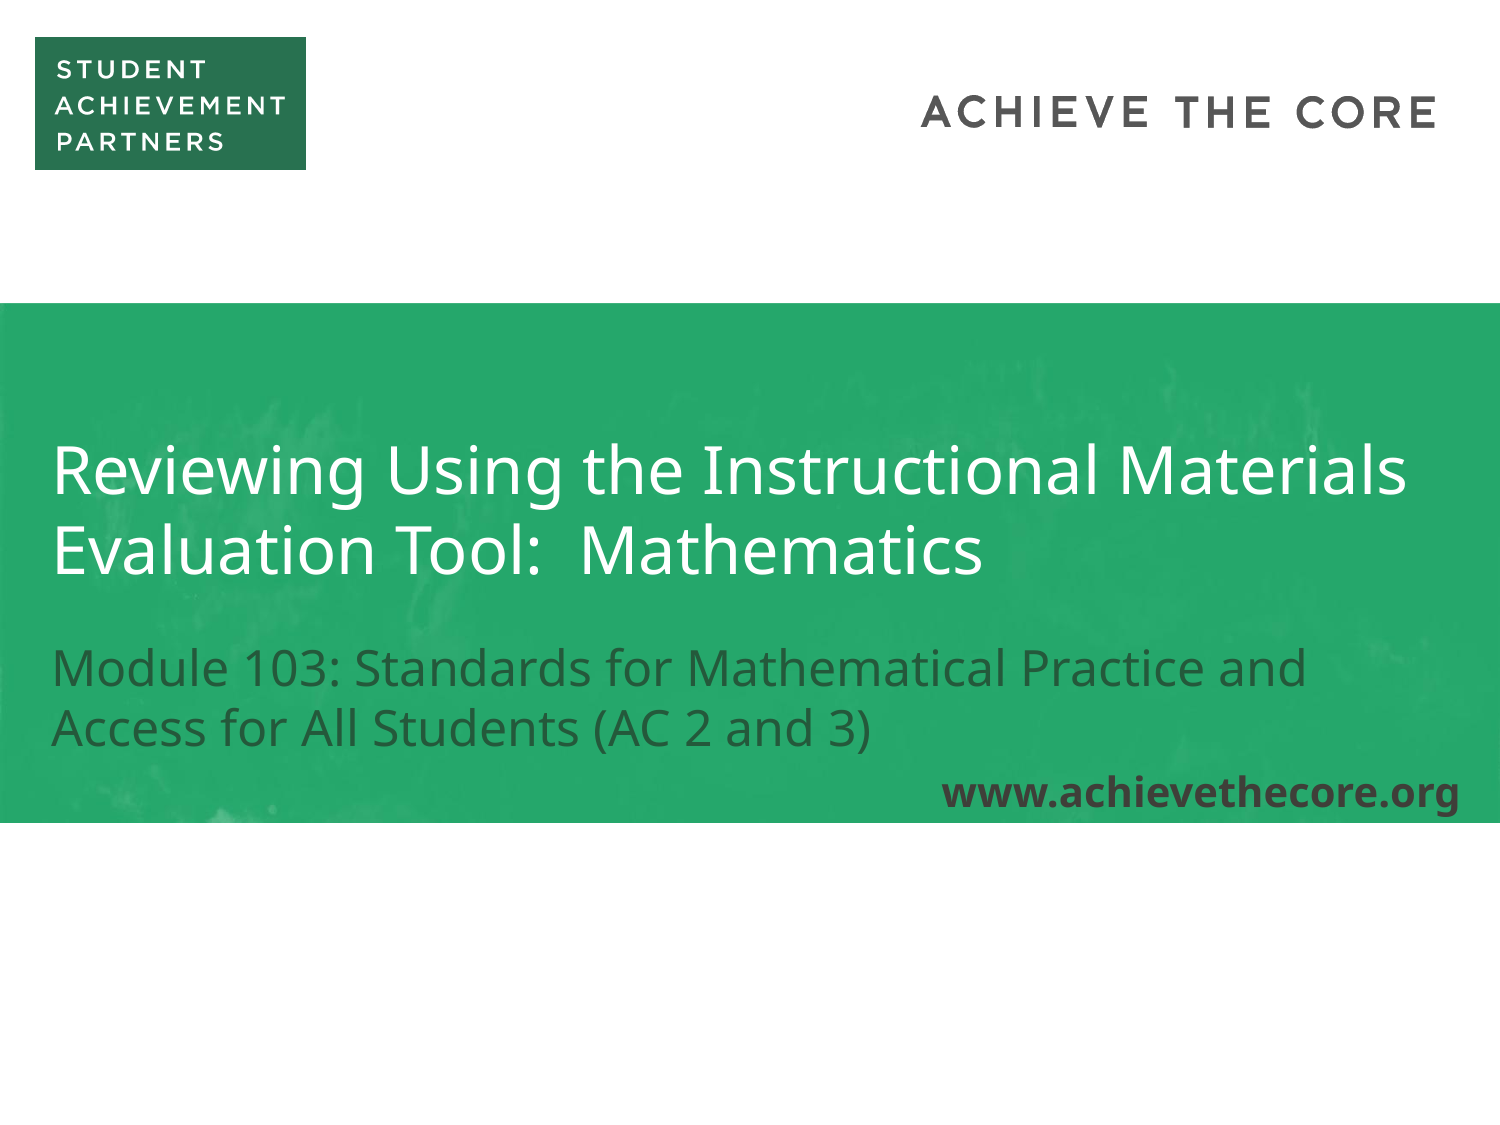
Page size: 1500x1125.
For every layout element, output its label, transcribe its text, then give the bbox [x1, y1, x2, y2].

subtitle Module 103: Standards for Mathematical Practice and Access for All Students (AC 2 and 3) [35, 629, 1478, 760]
text_box www.achievethecore.org [926, 758, 1500, 824]
picture [35, 37, 306, 170]
picture [878, 46, 1478, 170]
title Reviewing Using the Instructional Materials Evaluation Tool: Mathematics [35, 387, 1478, 629]
picture [0, 304, 1500, 823]
